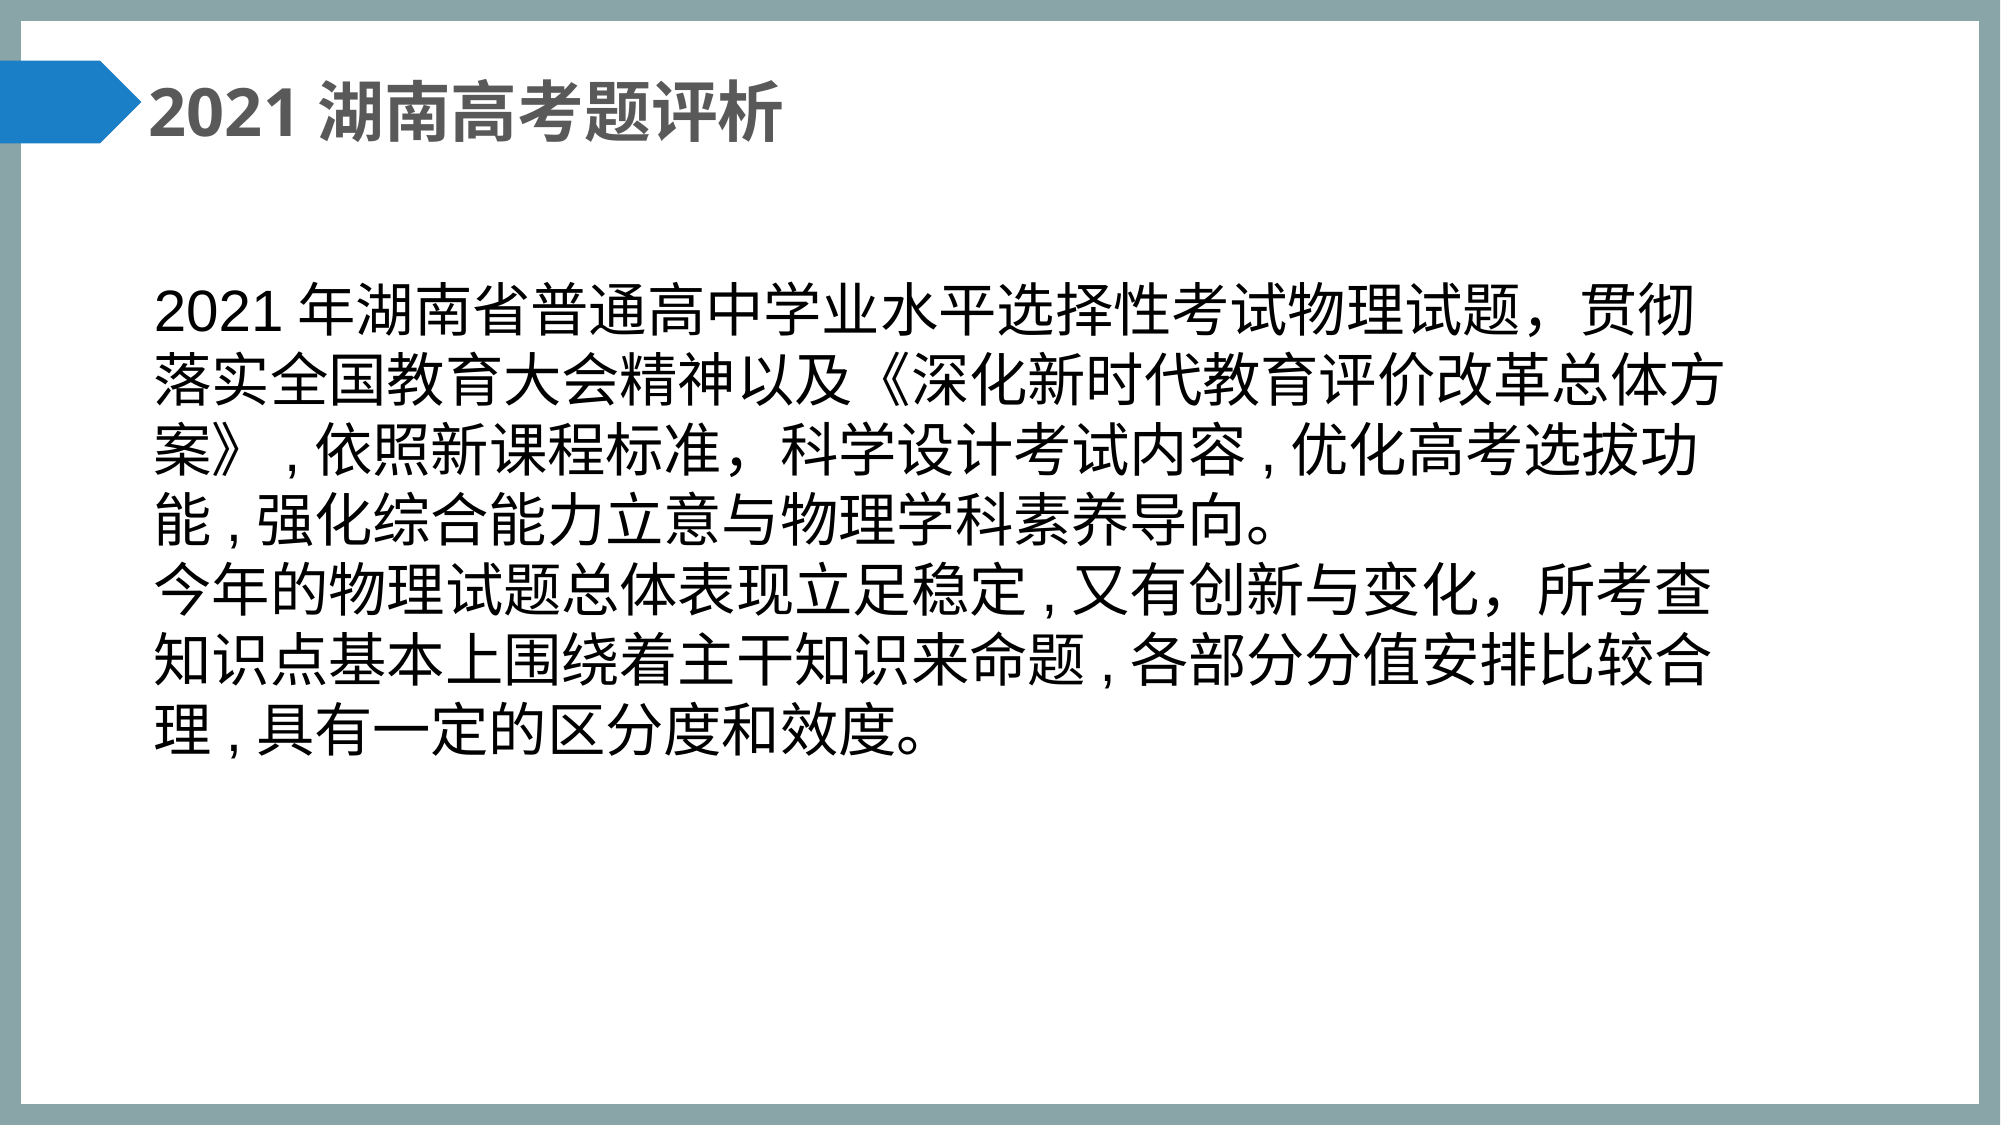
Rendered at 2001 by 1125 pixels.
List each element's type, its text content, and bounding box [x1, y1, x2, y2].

text_box 2021湖南高考题评析 [133, 62, 800, 158]
text_box 2021年湖南省普通高中学业水平选择性考试物理试题，贯彻落实全国教育大会精神以及《深化新时代教育评价改革总体方案》,依照新课程标准，科学设计考试内容,优化高考选拔功能,强化综合能力立意与物理学科素养导向。 今年的物理试题总体表现立足稳定,又有创新与变化，所考查知识点基本上围绕着主干知识来命题,各部分分值安排比较合理,具有一定的区分度和效度。 [138, 265, 1742, 771]
